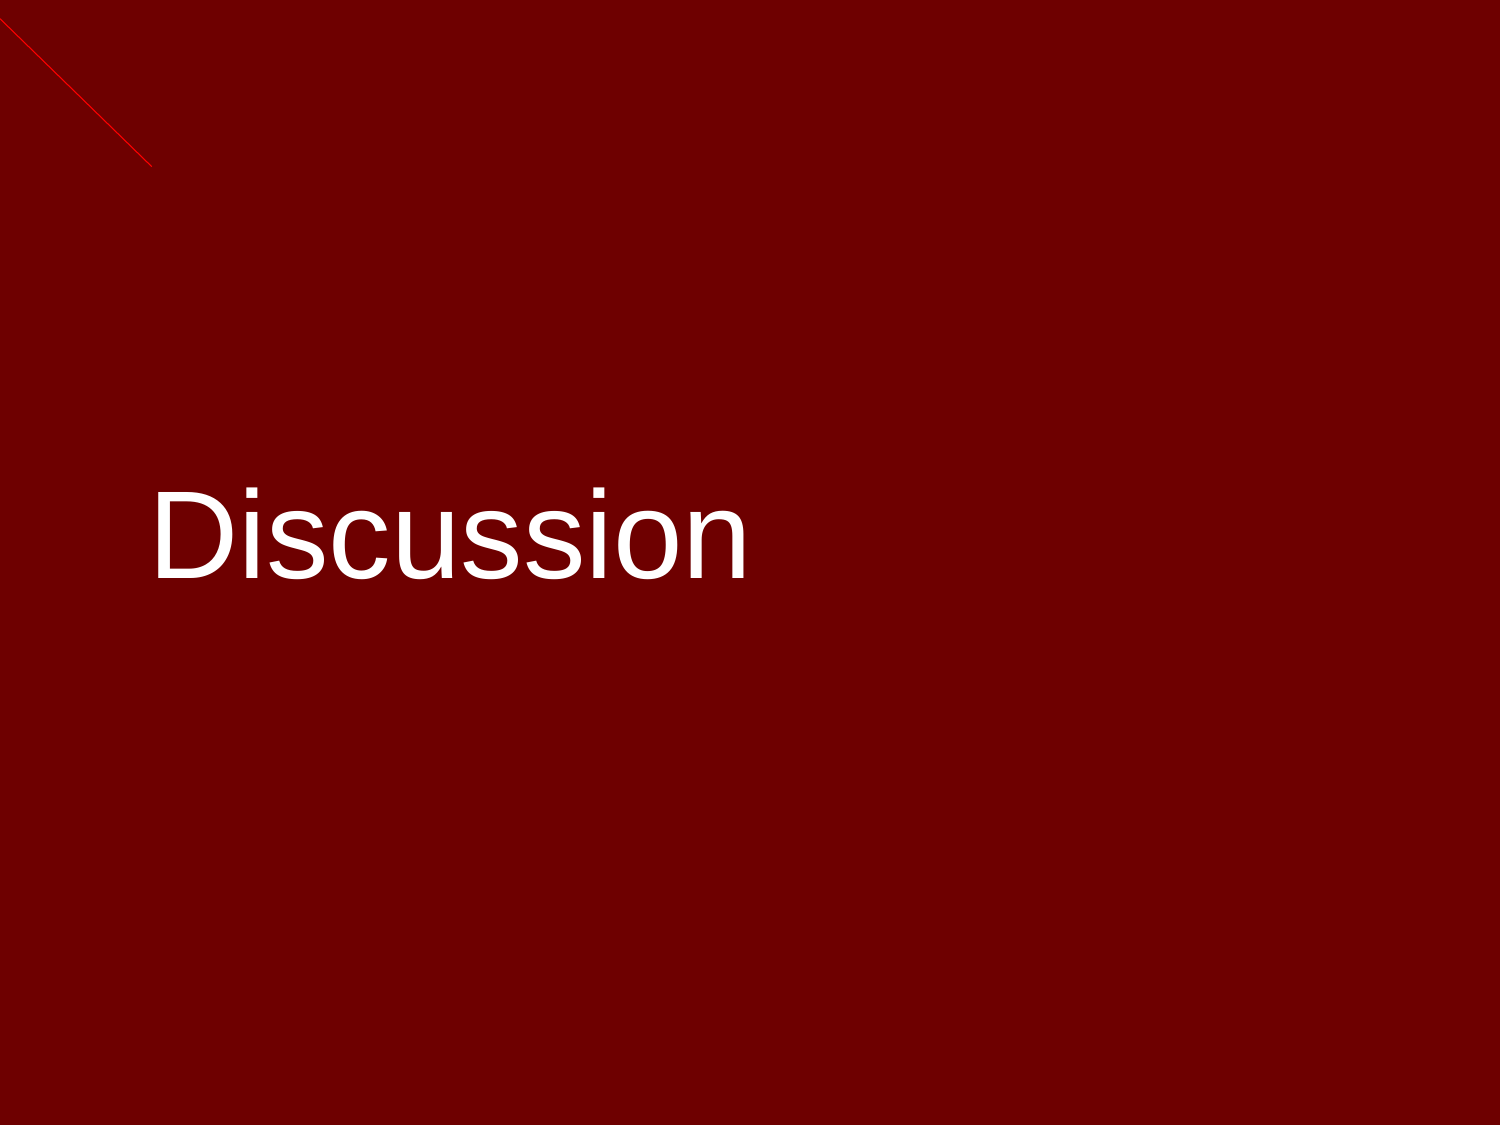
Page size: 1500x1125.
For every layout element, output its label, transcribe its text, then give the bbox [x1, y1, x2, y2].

list Discussion [128, 74, 1426, 919]
